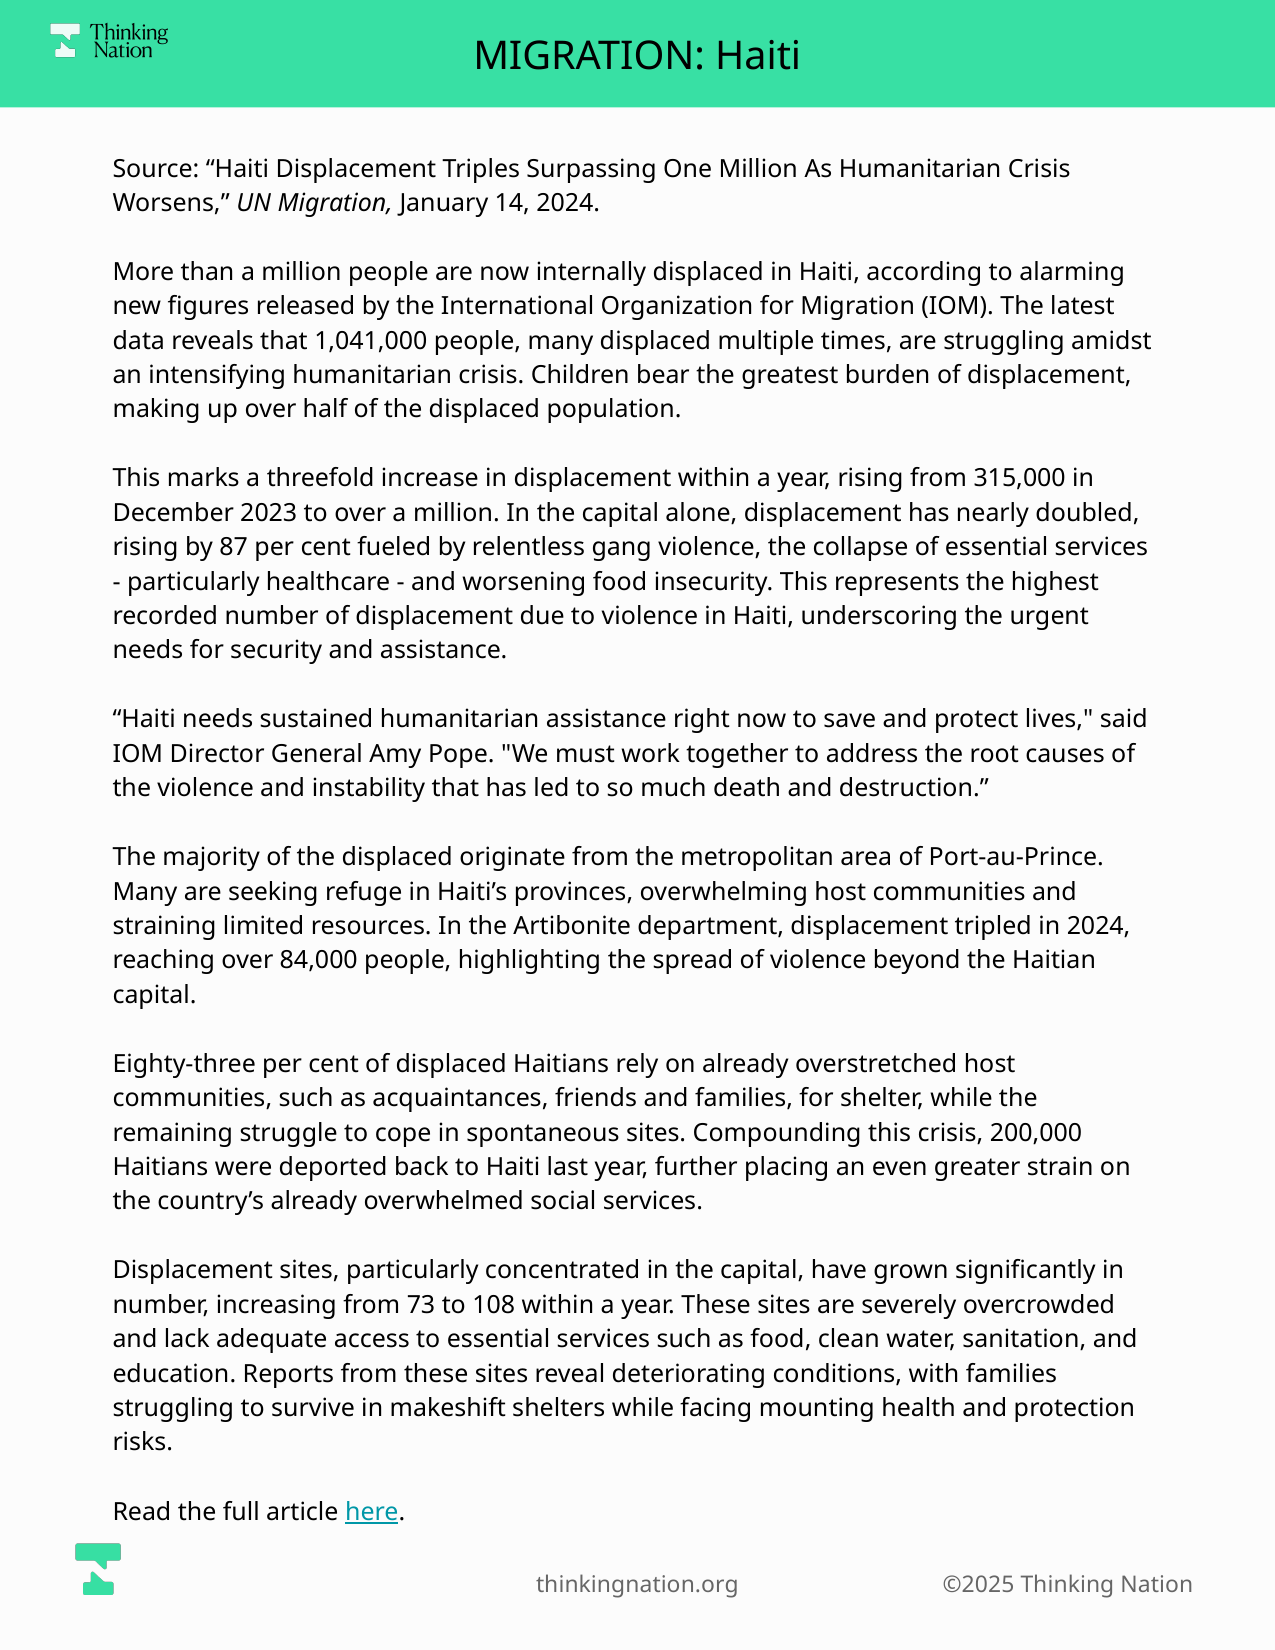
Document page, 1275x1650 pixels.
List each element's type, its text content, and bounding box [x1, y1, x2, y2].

text_box thinkingnation.org [486, 1553, 789, 1605]
text_box Source: “Haiti Displacement Triples Surpassing One Million As Humanitarian Crisis Worsens,” UN Migration, January 14, 2024. More than a million people are now internally displaced in Haiti, according to alarming new figures released by the International Organization for Migration (IOM). The latest data reveals that 1,041,000 people, many displaced multiple times, are struggling amidst an intensifying humanitarian crisis. Children bear the greatest burden of displacement, making up over half of the displaced population. This marks a threefold increase in displacement within a year, rising from 315,000 in December 2023 to over a million. In the capital alone, displacement has nearly doubled, rising by 87 per cent fueled by relentless gang violence, the collapse of essential services - particularly healthcare - and worsening food insecurity. This represents the highest recorded number of displacement due to violence in Haiti, underscoring the urgent needs for security and assistance. “Haiti needs sustained humanitarian assistance right now to save and protect lives," said IOM Director General Amy Pope. "We must work together to address the root causes of the violence and instability that has led to so much death and destruction.” The majority of the displaced originate from the metropolitan area of Port-au-Prince. Many are seeking refuge in Haiti’s provinces, overwhelming host communities and straining limited resources. In the Artibonite department, displacement tripled in 2024, reaching over 84,000 people, highlighting the spread of violence beyond the Haitian capital. Eighty-three per cent of displaced Haitians rely on already overstretched host communities, such as acquaintances, friends and families, for shelter, while the remaining struggle to cope in spontaneous sites. Compounding this crisis, 200,000 Haitians were deported back to Haiti last year, further placing an even greater strain on the country’s already overwhelmed social services. Displacement sites, particularly concentrated in the capital, have grown significantly in number, increasing from 73 to 108 within a year. These sites are severely overcrowded and lack adequate access to essential services such as food, clean water, sanitation, and education. Reports from these sites reveal deteriorating conditions, with families struggling to survive in makeshift shelters while facing mounting health and protection risks. Read the full article here. [97, 132, 1178, 1545]
text_box MIGRATION: Haiti [0, 0, 1275, 108]
picture [36, 12, 172, 69]
text_box ©2025 Thinking Nation [907, 1553, 1210, 1605]
picture [62, 1533, 134, 1605]
